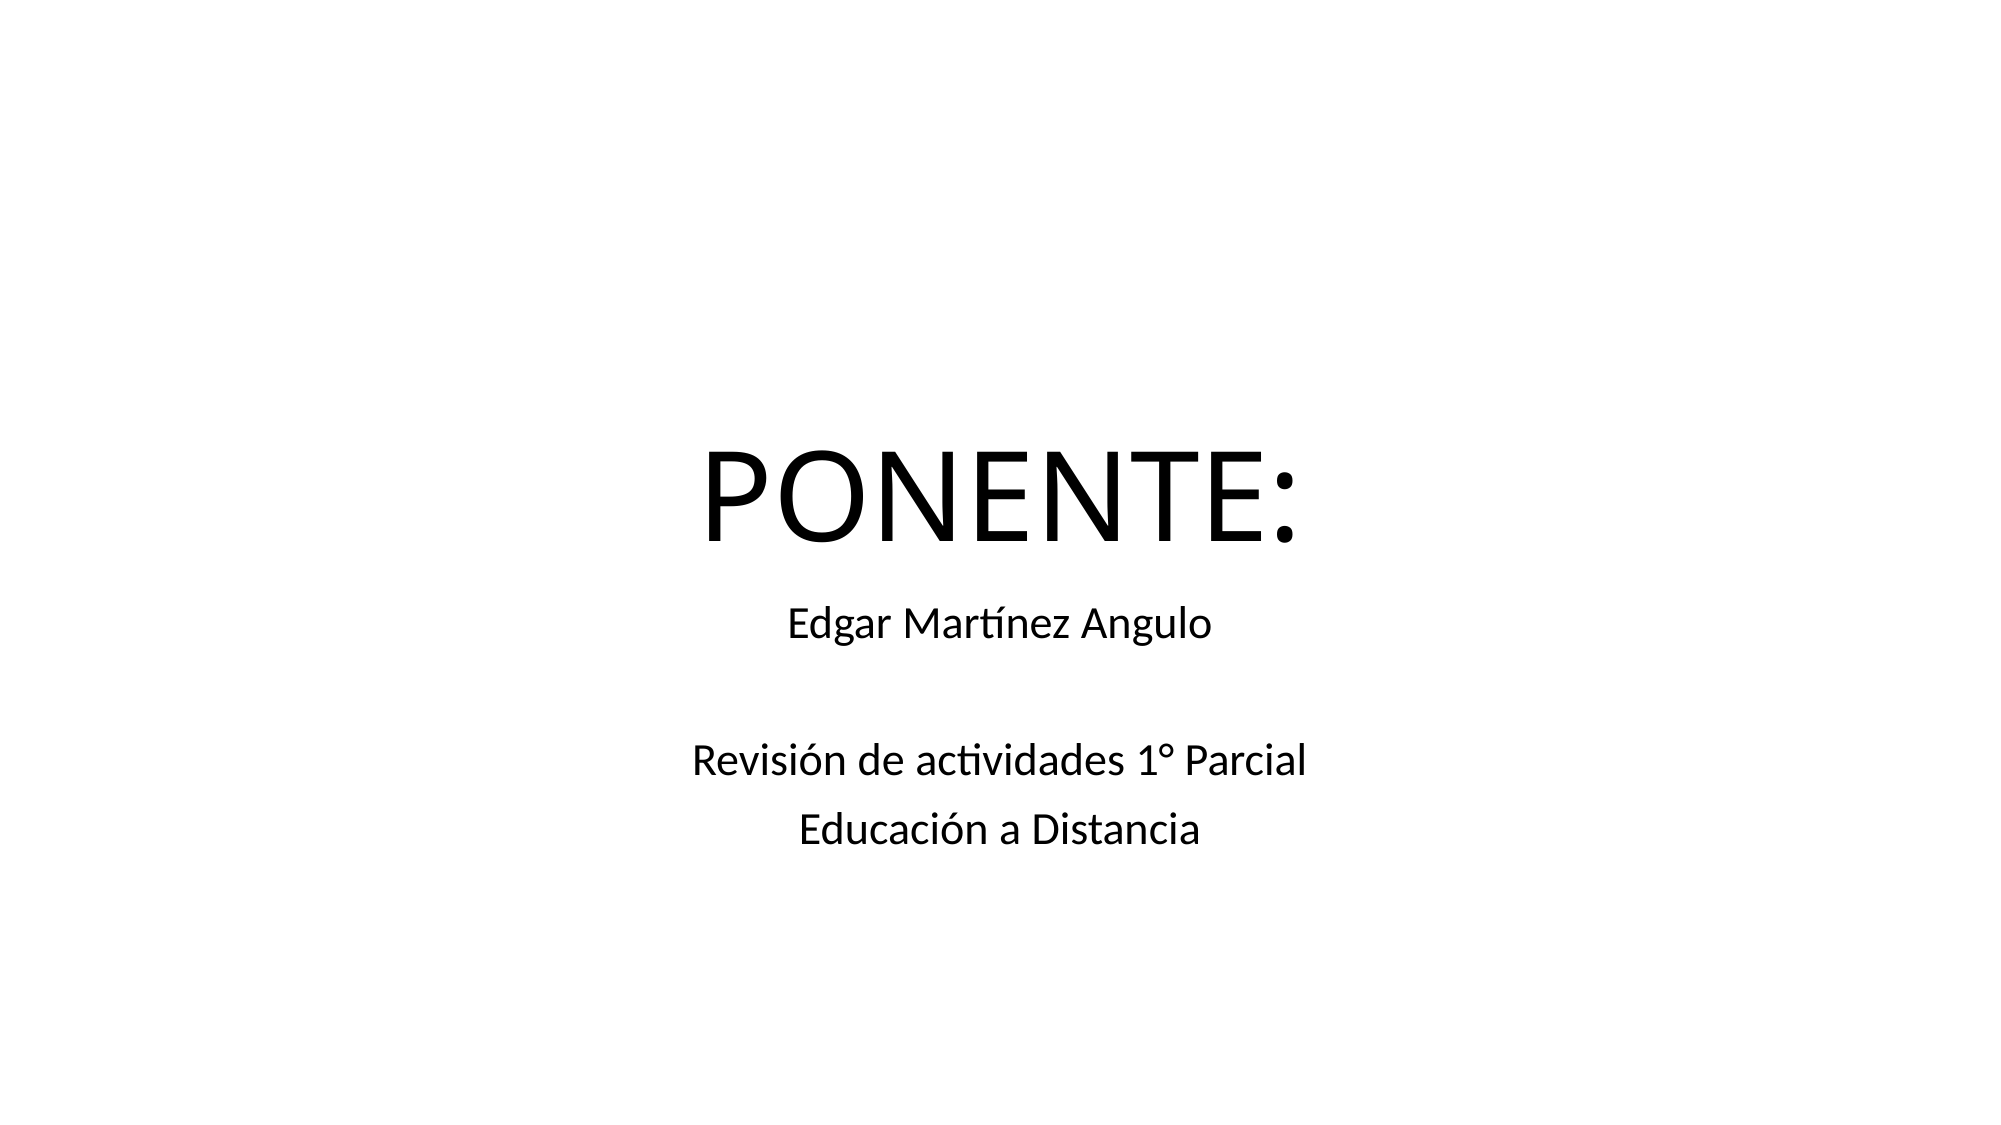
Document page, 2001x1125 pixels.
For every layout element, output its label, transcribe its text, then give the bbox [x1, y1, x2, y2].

subtitle Edgar Martínez Angulo Revisión de actividades 1° Parcial Educación a Distancia [249, 590, 1750, 863]
title PONENTE: [249, 184, 1750, 576]
